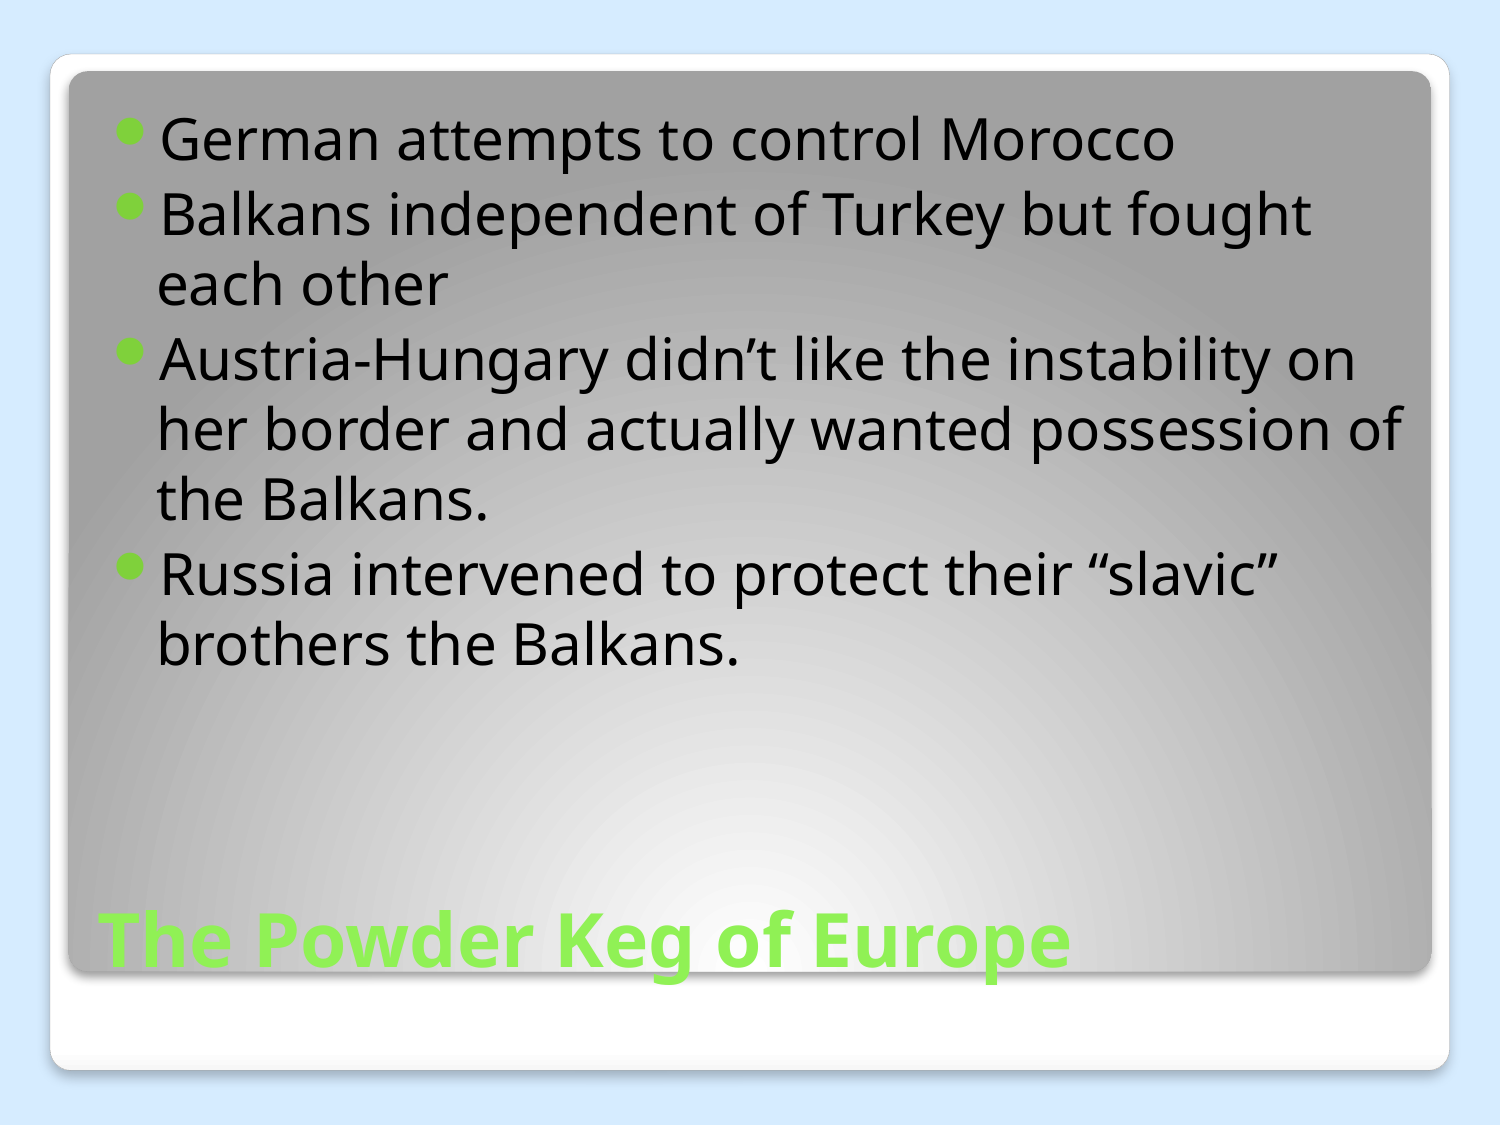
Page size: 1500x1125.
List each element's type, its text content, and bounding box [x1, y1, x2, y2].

title The Powder Keg of Europe [82, 817, 1425, 990]
list German attempts to control Morocco Balkans independent of Turkey but fought each other Austria-Hungary didn’t like the instability on her border and actually wanted possession of the Balkans. Russia intervened to protect their “slavic” brothers the Balkans. [82, 86, 1425, 774]
